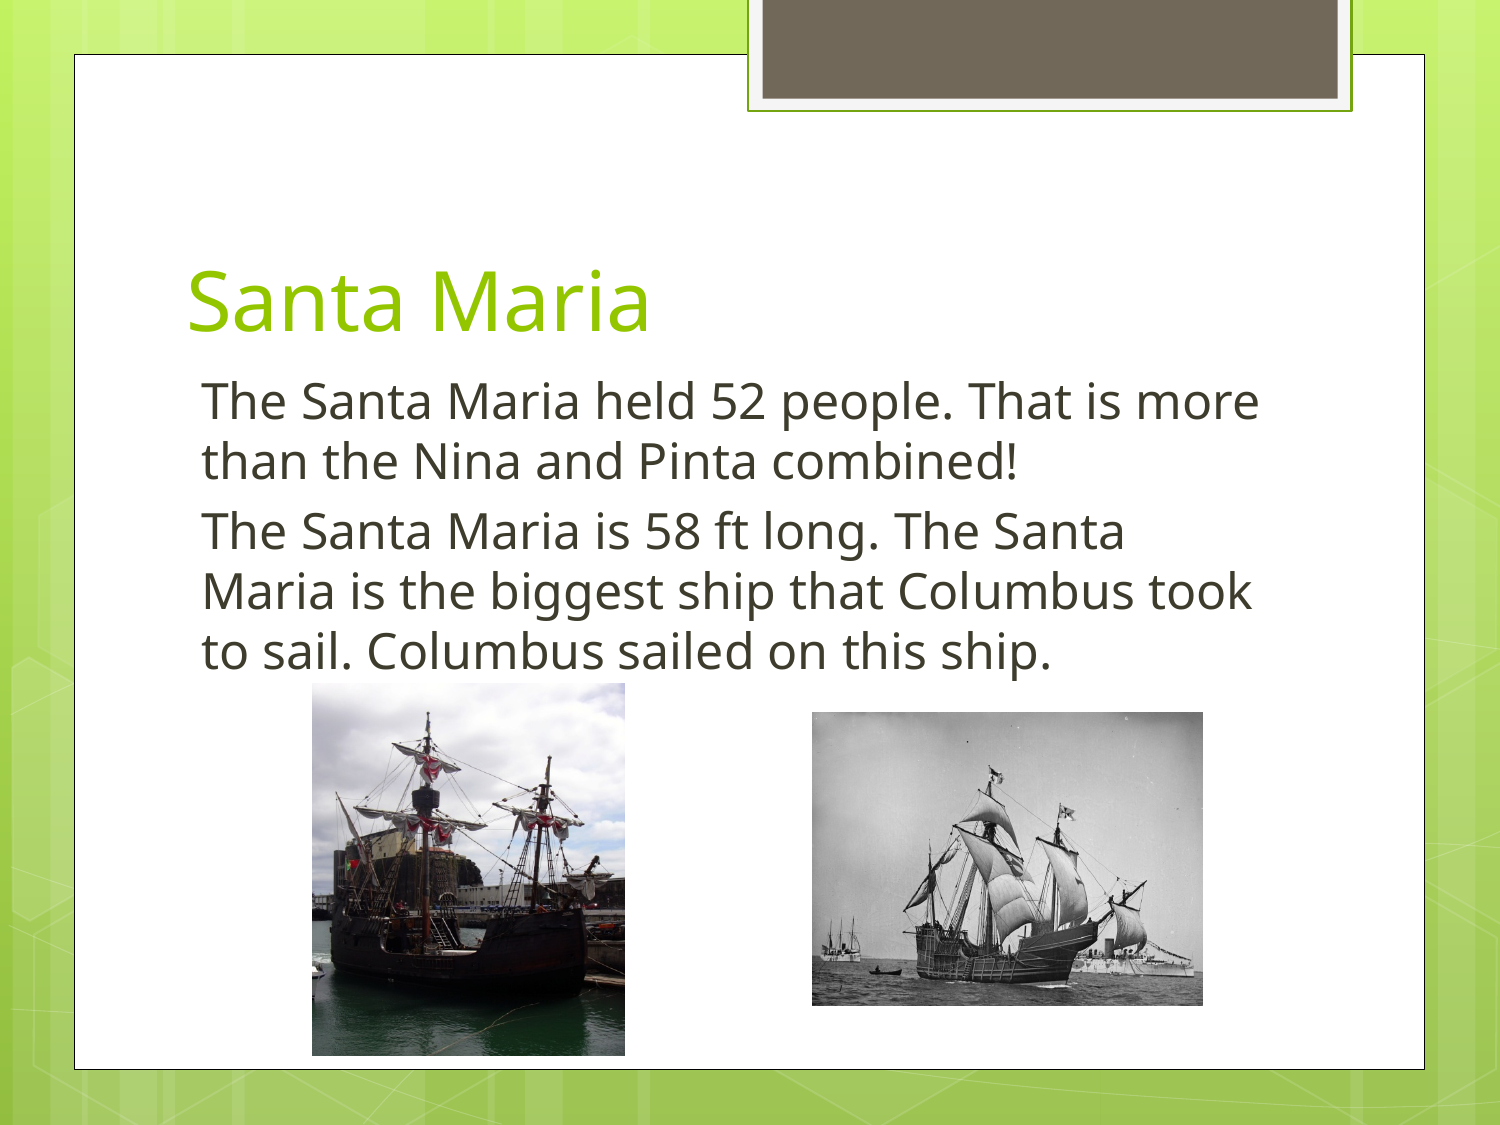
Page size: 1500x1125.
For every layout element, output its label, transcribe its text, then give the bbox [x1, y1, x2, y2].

list The Santa Maria held 52 people. That is more than the Nina and Pinta combined! The Santa Maria is 58 ft long. The Santa Maria is the biggest ship that Columbus took to sail. Columbus sailed on this ship. [174, 361, 1287, 938]
picture [812, 712, 1203, 1006]
picture [312, 683, 626, 1057]
title Santa Maria [171, 168, 1324, 357]
